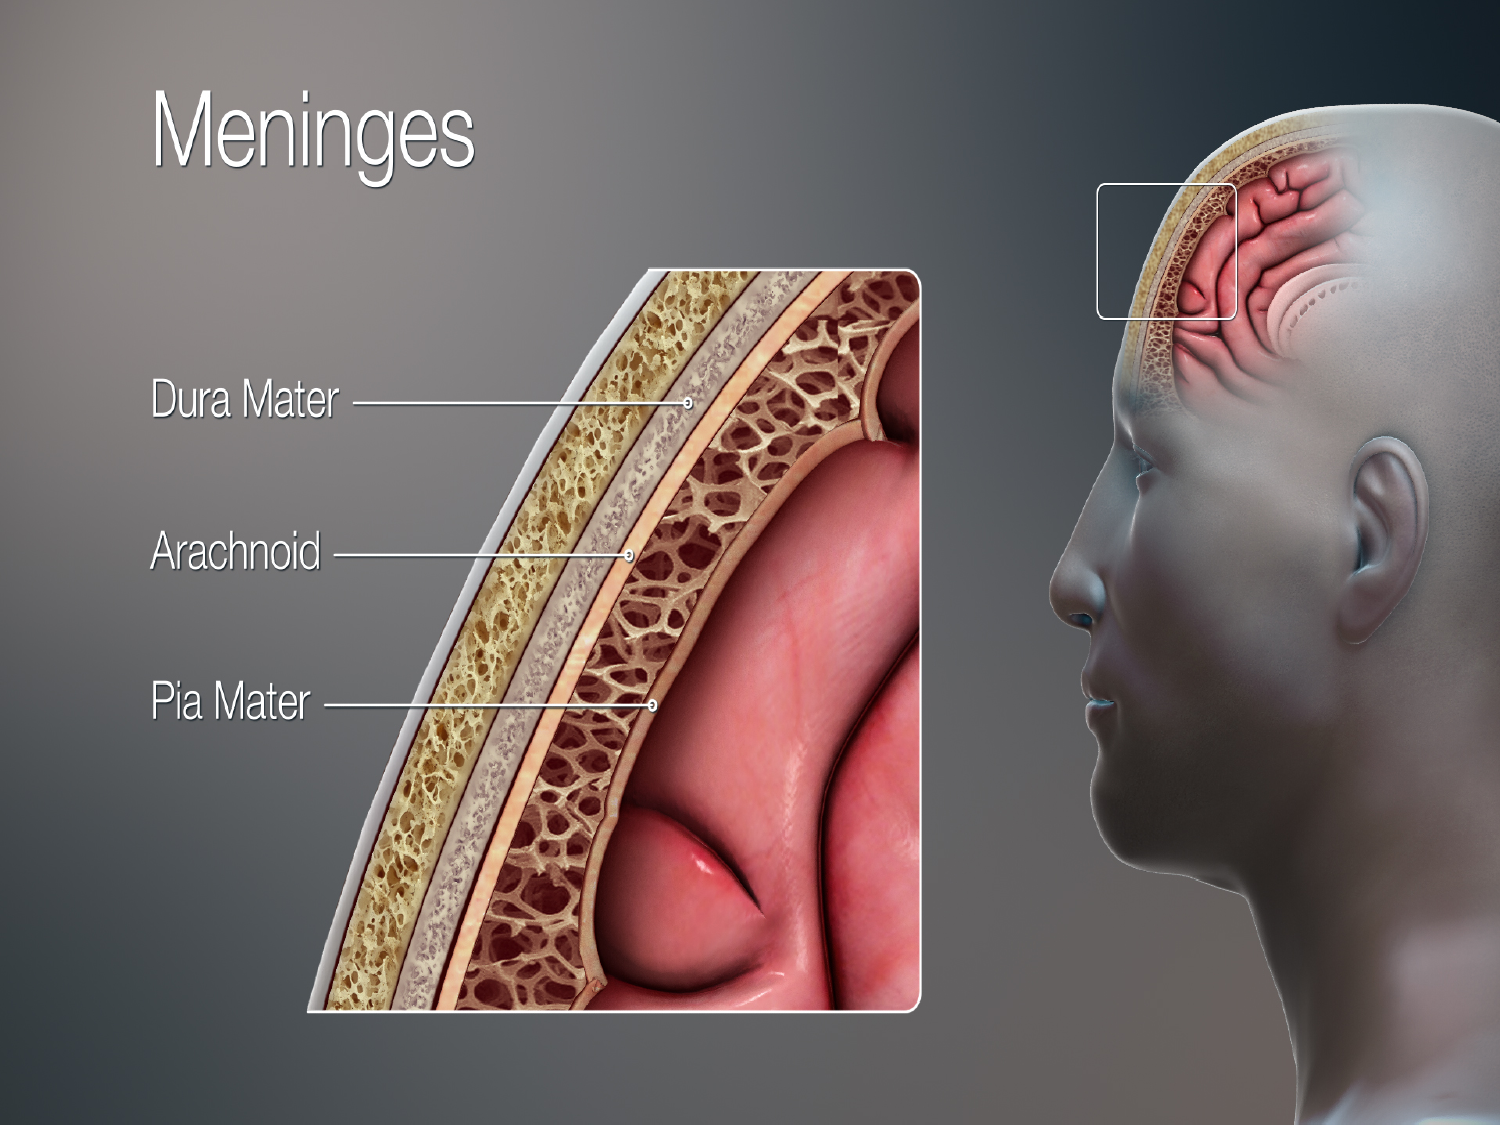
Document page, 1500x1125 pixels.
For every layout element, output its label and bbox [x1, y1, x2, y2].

list [0, 0, 1500, 1125]
